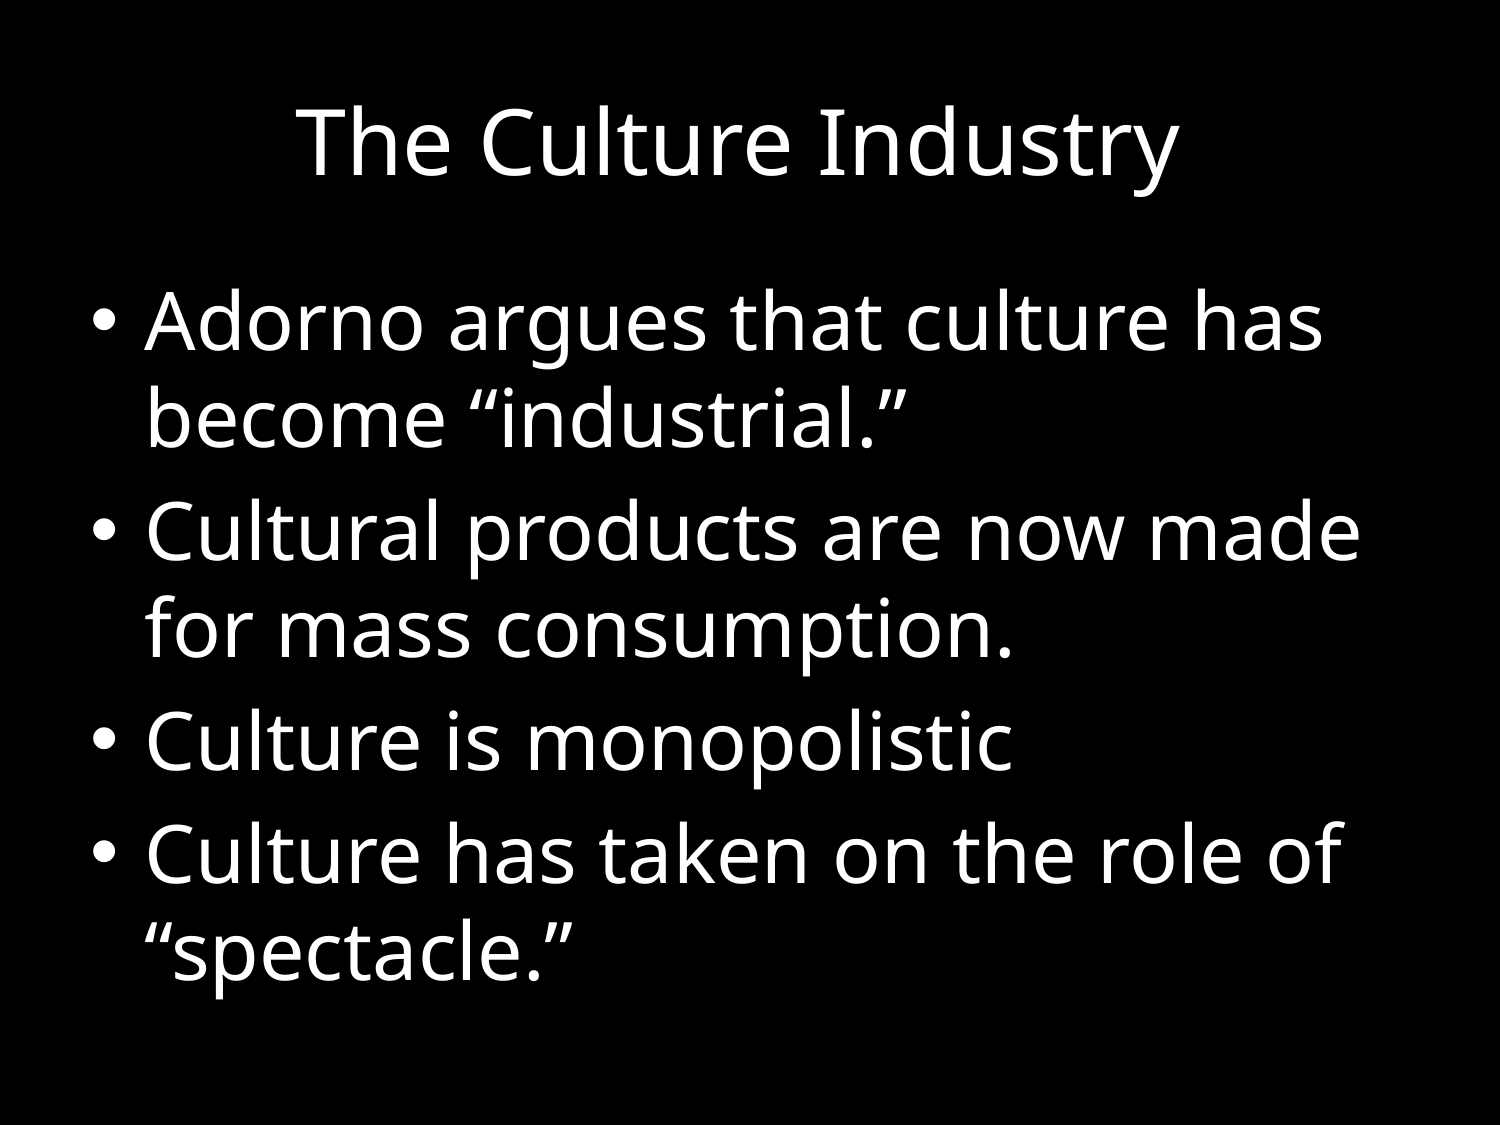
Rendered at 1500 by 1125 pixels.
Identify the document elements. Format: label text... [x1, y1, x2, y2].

list Adorno argues that culture has become “industrial.” Cultural products are now made for mass consumption. Culture is monopolistic Culture has taken on the role of “spectacle.” [75, 262, 1425, 1005]
title The Culture Industry [75, 45, 1425, 233]
